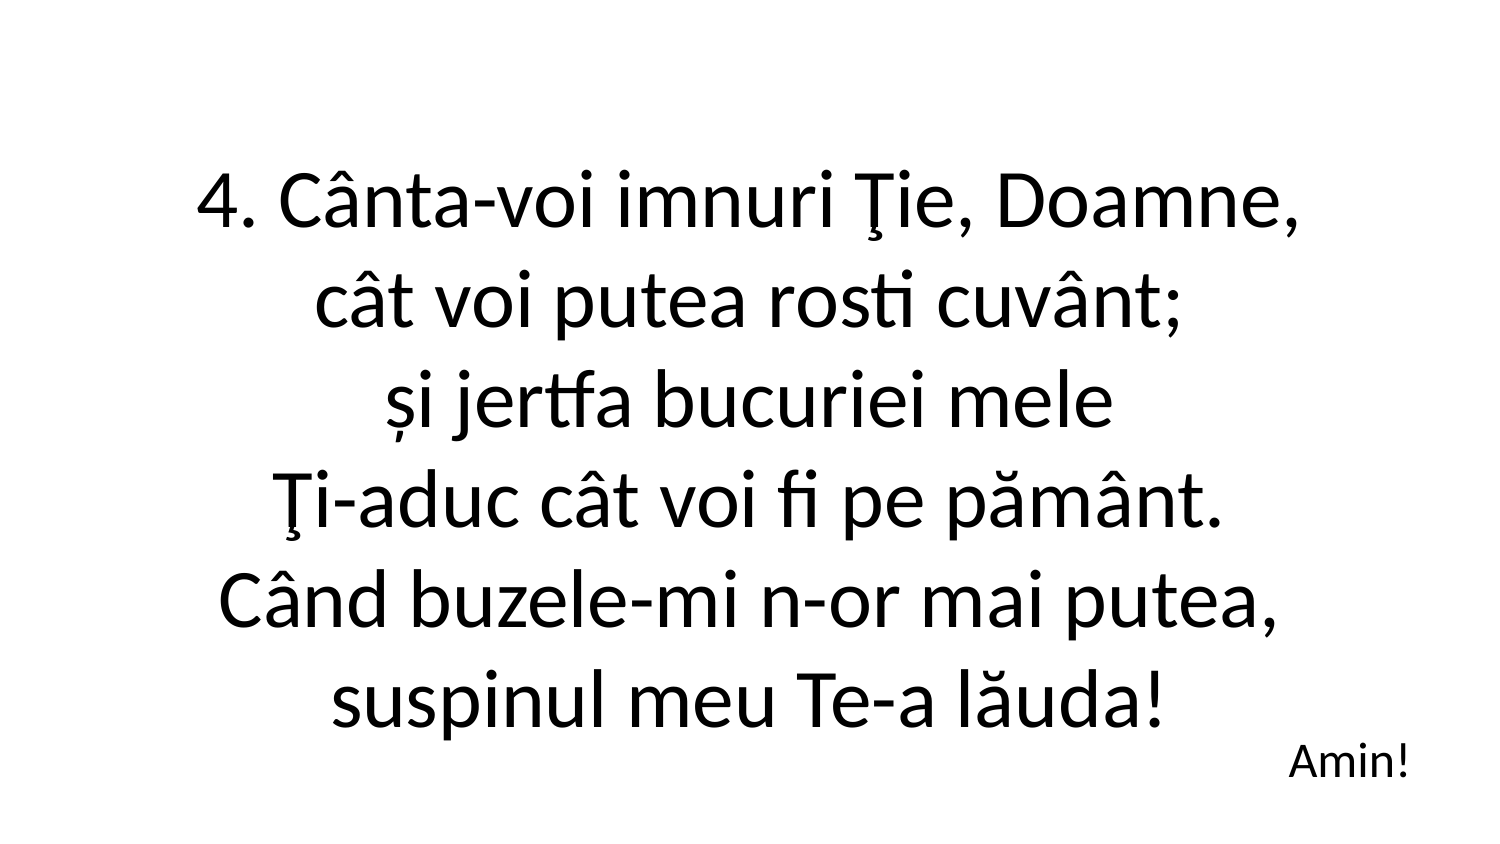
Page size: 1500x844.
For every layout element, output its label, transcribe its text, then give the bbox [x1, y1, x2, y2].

text_box Amin! [1273, 674, 1427, 795]
text_box 4. Cânta-voi imnuri Ţie, Doamne, cât voi putea rosti cuvânt; și jertfa bucuriei mele Ţi-aduc cât voi fi pe pământ. Când buzele-mi n-or mai putea, suspinul meu Te-a lăuda! [181, 92, 1319, 752]
